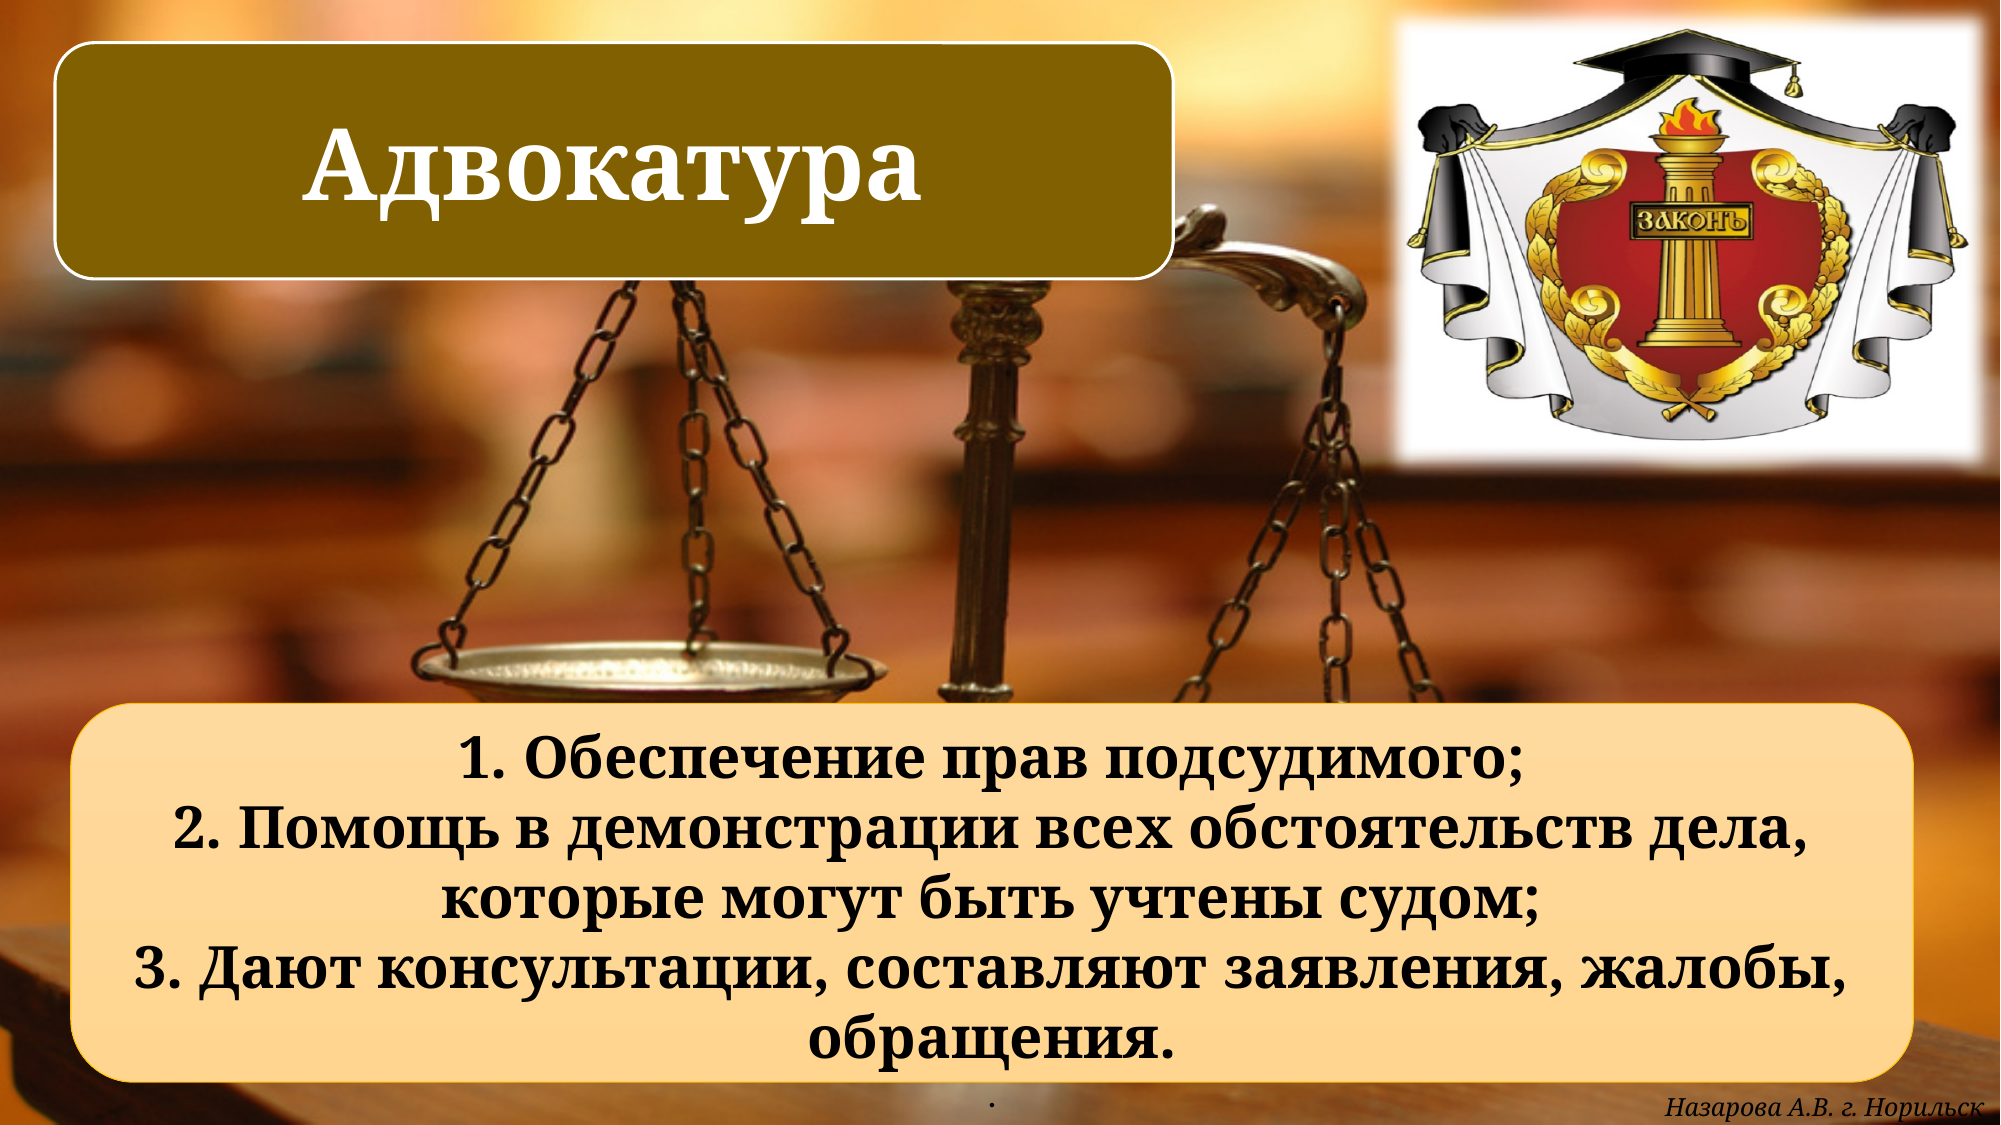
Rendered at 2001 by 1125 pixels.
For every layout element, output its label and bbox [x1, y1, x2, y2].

list [0, 0, 2000, 1125]
picture [1377, 0, 2000, 481]
